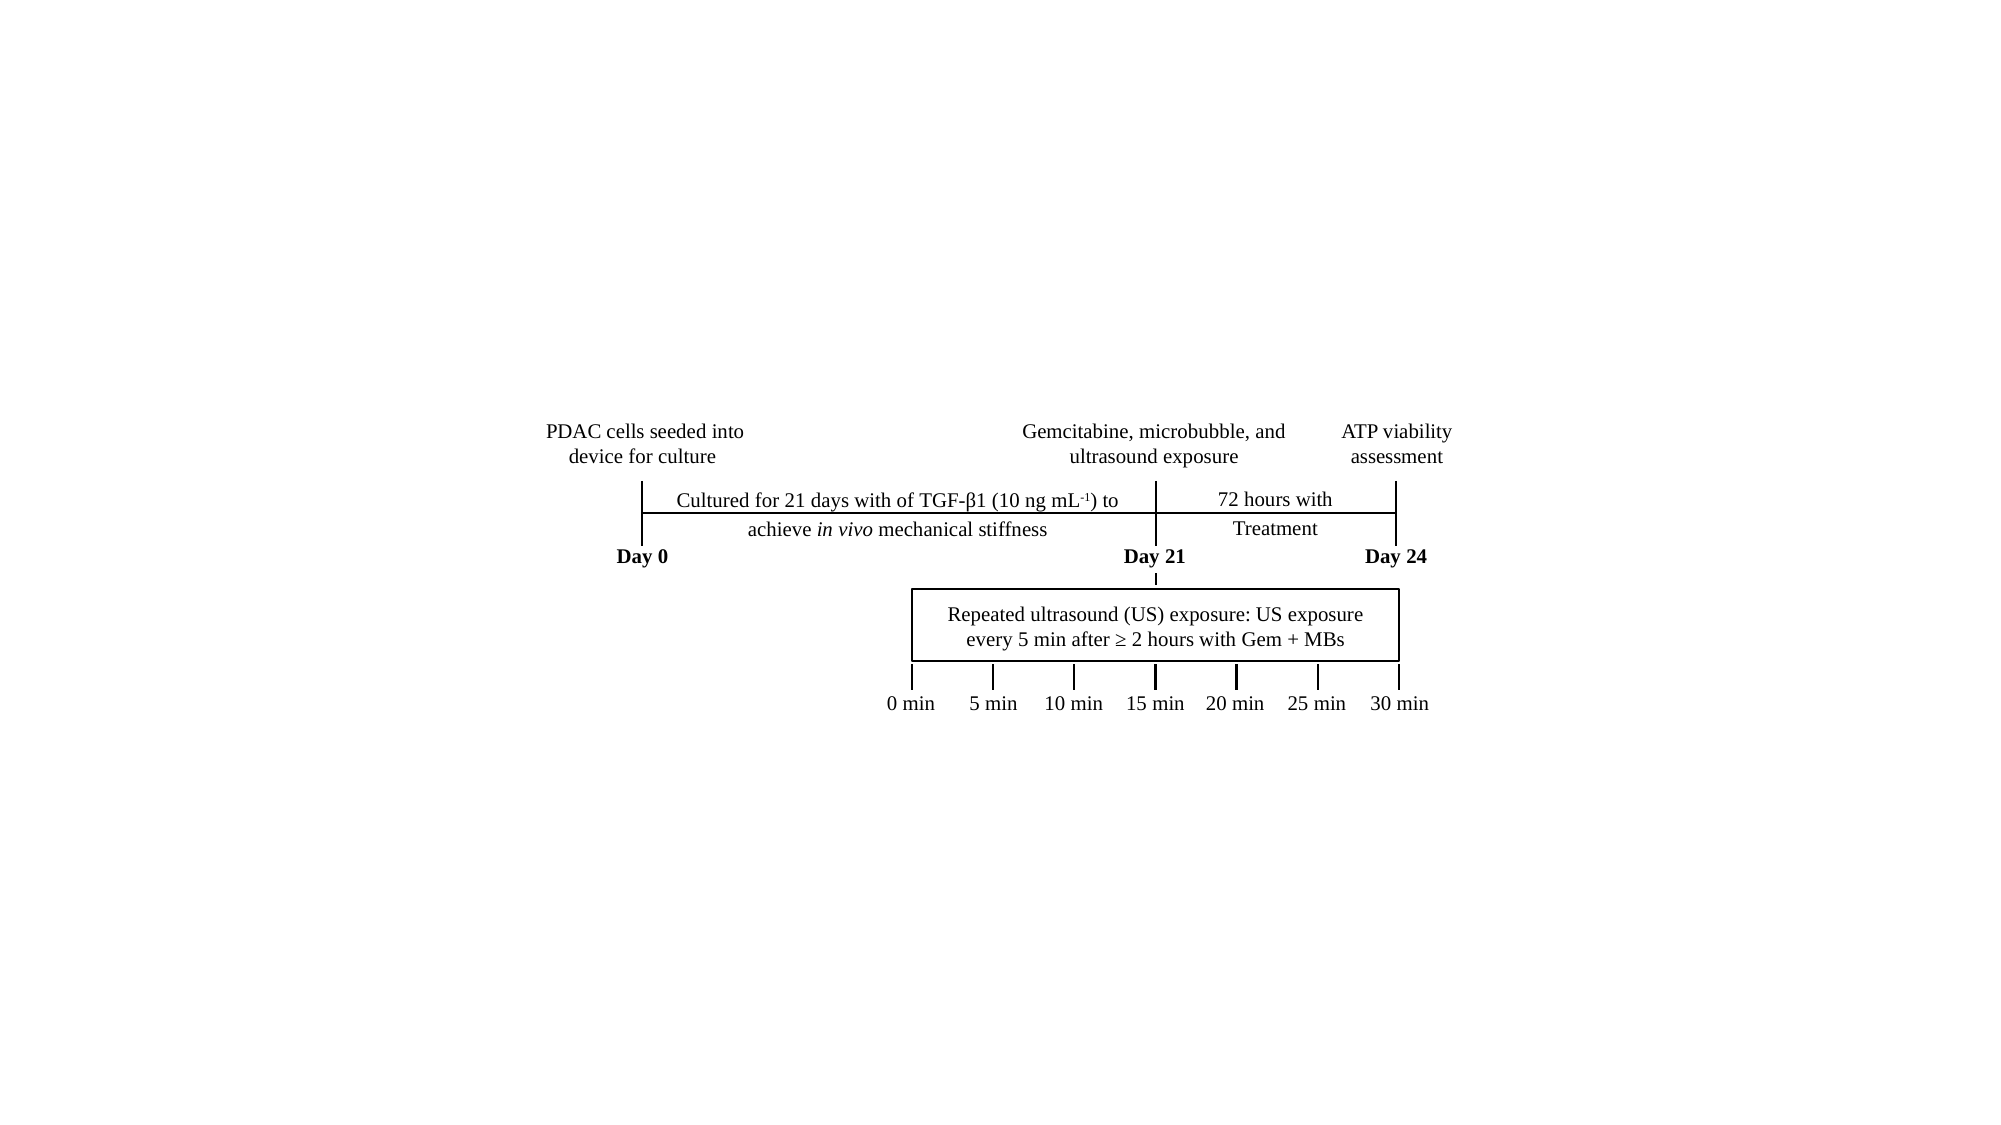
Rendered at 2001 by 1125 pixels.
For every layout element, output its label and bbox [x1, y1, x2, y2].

text_box [515, 399, 1485, 726]
